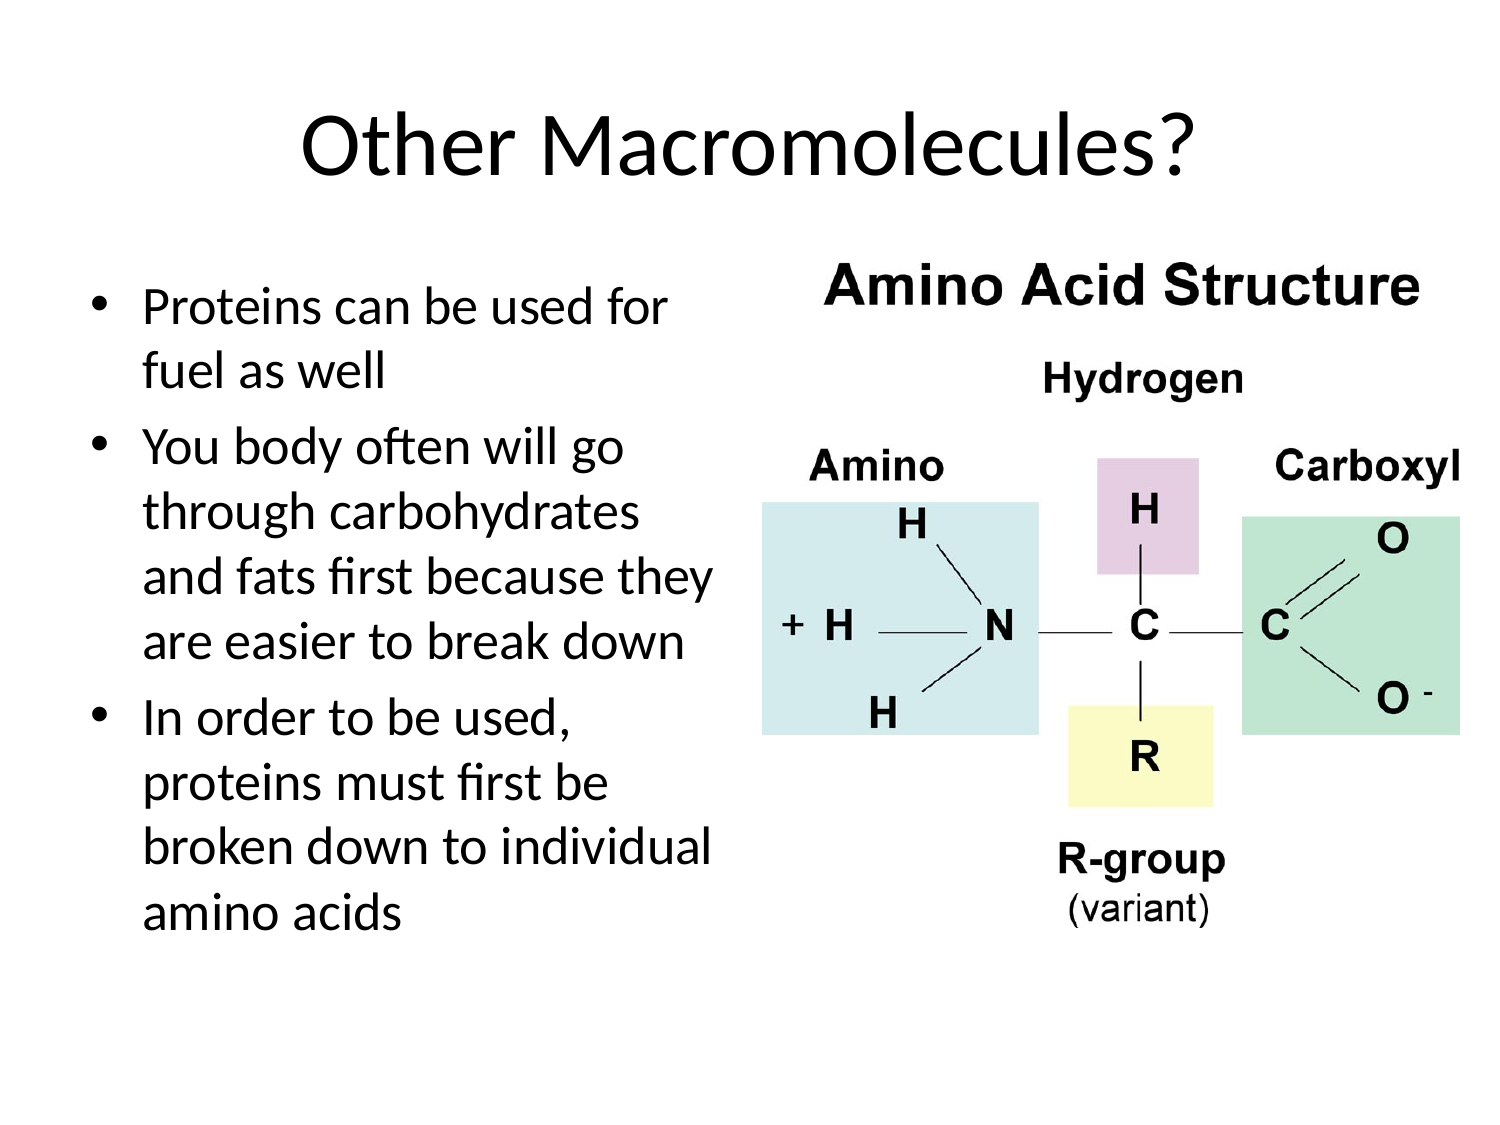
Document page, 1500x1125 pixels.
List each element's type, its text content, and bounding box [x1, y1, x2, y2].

list Proteins can be used for fuel as well You body often will go through carbohydrates and fats first because they are easier to break down In order to be used, proteins must first be broken down to individual amino acids [75, 262, 738, 1005]
picture [762, 262, 1460, 928]
title Other Macromolecules? [75, 45, 1425, 233]
